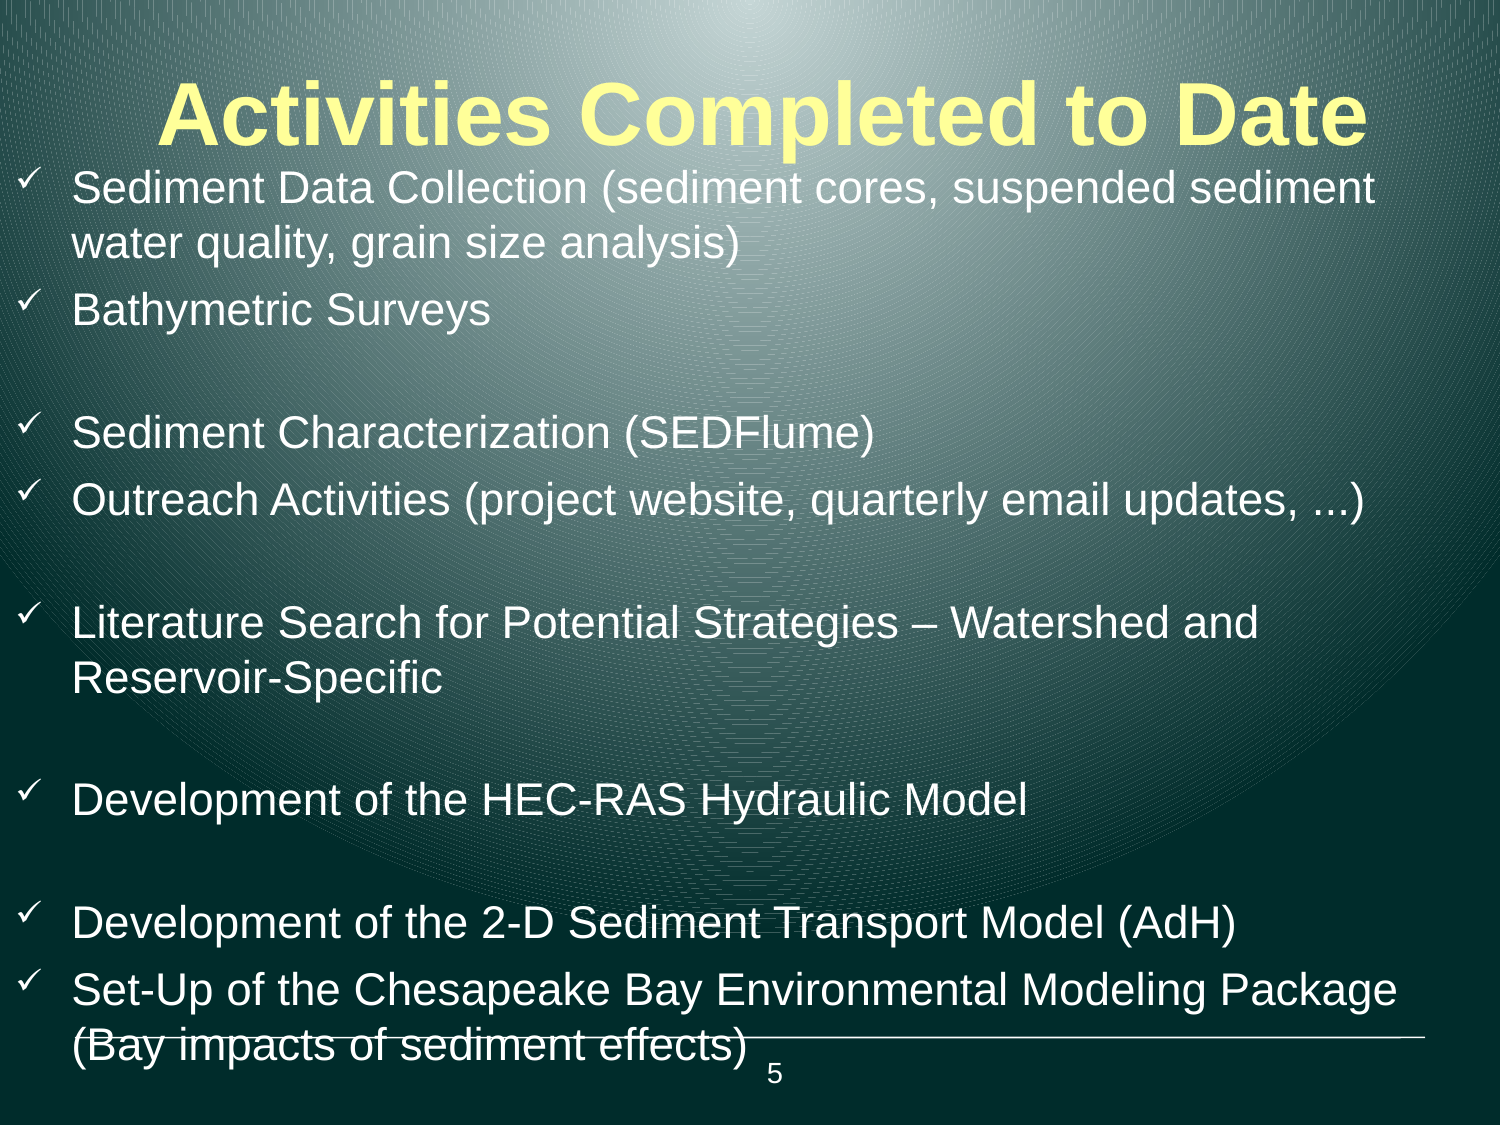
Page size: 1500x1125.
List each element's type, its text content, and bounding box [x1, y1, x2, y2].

slide_number 5 [599, 1046, 951, 1125]
list Sediment Data Collection (sediment cores, suspended sediment water quality, grain size analysis) Bathymetric Surveys Sediment Characterization (SEDFlume) Outreach Activities (project website, quarterly email updates, ...) Literature Search for Potential Strategies – Watershed and Reservoir-Specific Development of the HEC-RAS Hydraulic Model Development of the 2-D Sediment Transport Model (AdH) Set-Up of the Chesapeake Bay Environmental Modeling Package (Bay impacts of sediment effects) Initial Brainstorming of Available Alternatives Modeling of Existing and projected conditions of No Action (just started) [0, 149, 1476, 988]
title Activities Completed to Date [12, 0, 1500, 258]
